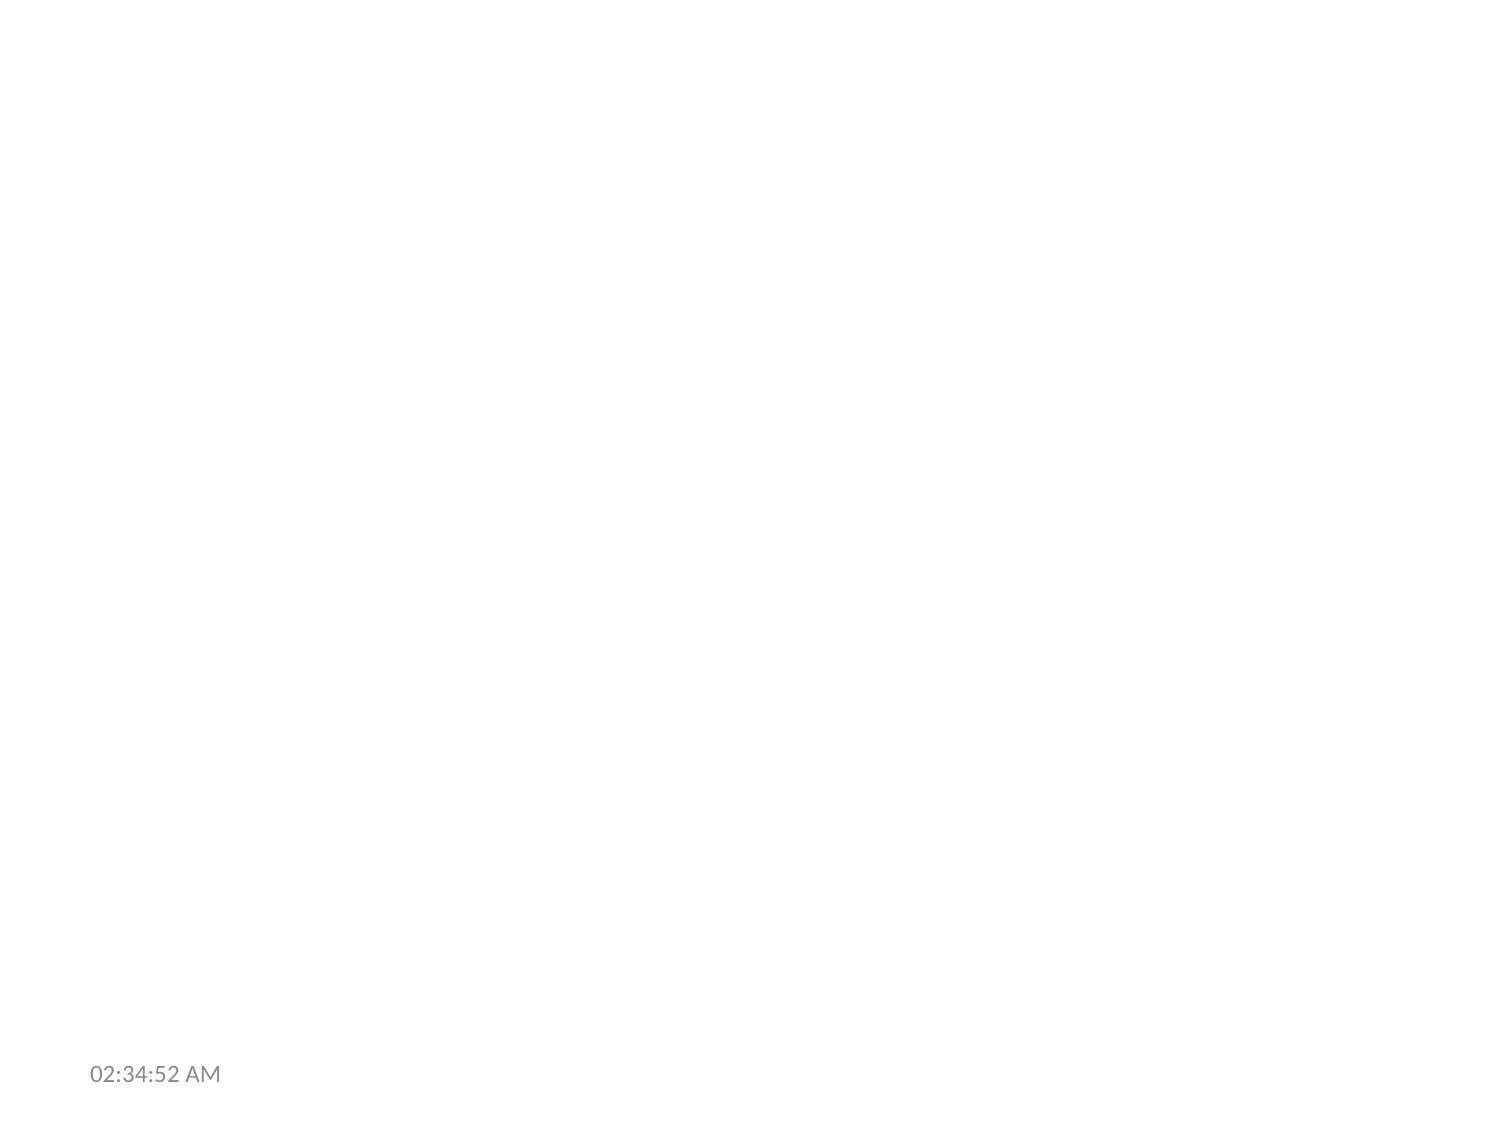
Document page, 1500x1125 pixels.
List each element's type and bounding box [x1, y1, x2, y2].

slide_number [75, 1042, 425, 1103]
